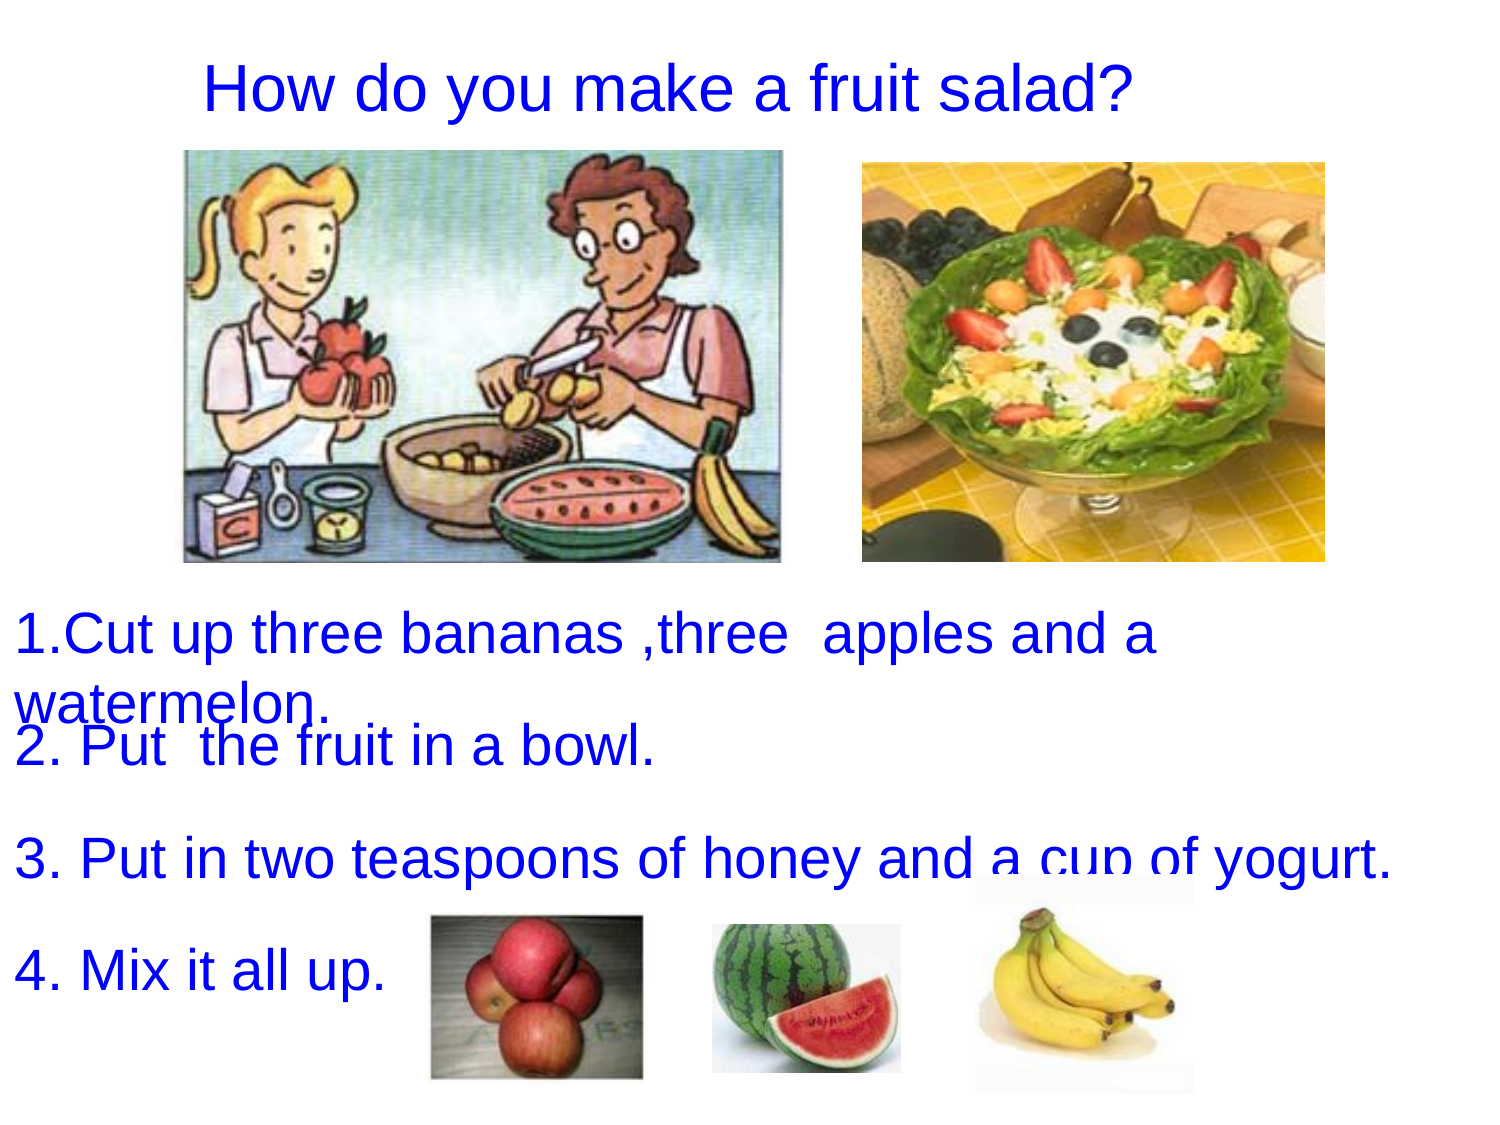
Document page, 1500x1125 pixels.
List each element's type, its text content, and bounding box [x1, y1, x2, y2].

picture [712, 924, 901, 1073]
picture [174, 149, 788, 563]
picture [424, 912, 651, 1086]
text_box 1.Cut up three bananas ,three apples and a watermelon. [0, 587, 1500, 743]
picture [974, 874, 1194, 1094]
picture [862, 162, 1326, 562]
text_box 4. Mix it all up. [0, 924, 404, 1010]
text_box 2. Put the fruit in a bowl. [0, 699, 673, 785]
text_box How do you make a fruit salad? [187, 37, 1250, 133]
text_box 3. Put in two teaspoons of honey and a cup of yogurt. [0, 812, 1411, 898]
